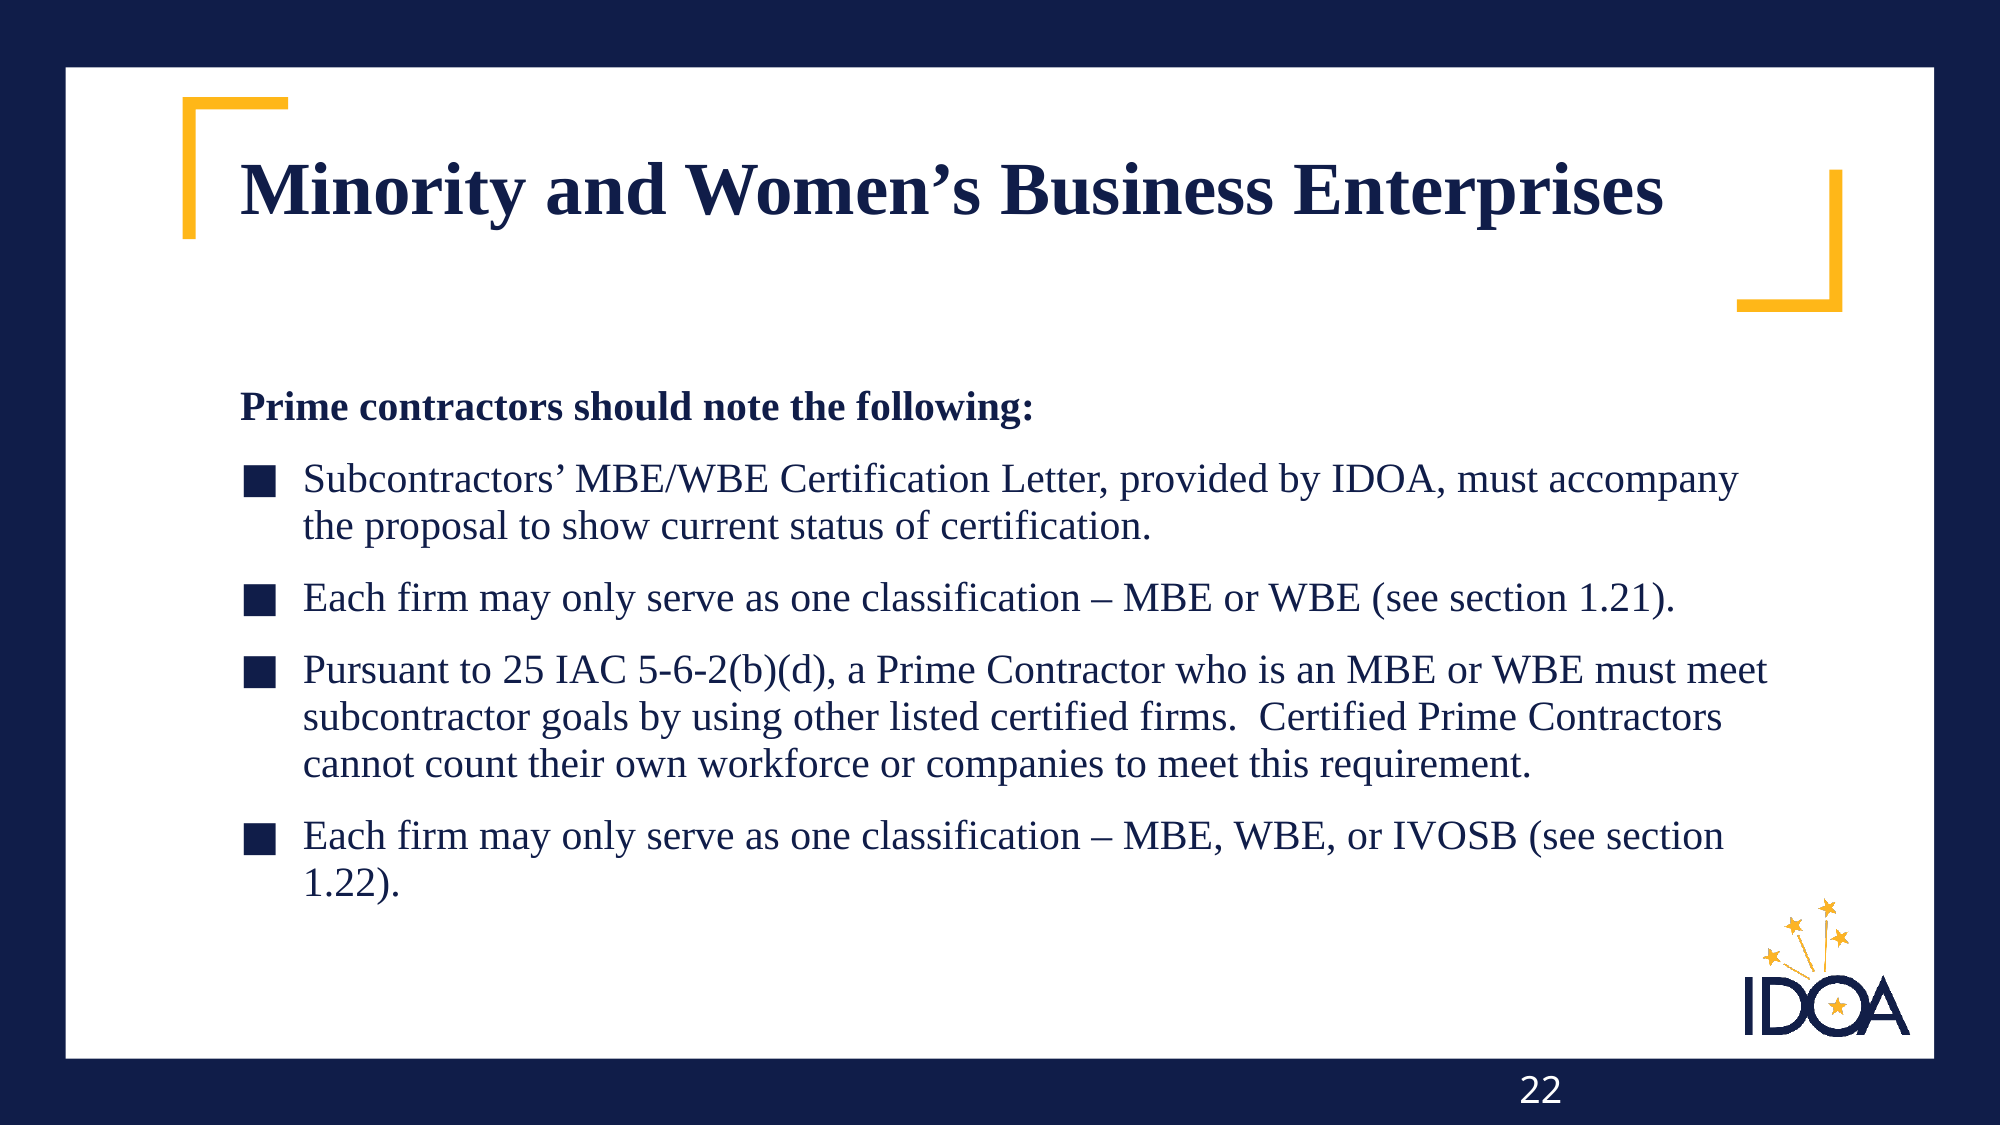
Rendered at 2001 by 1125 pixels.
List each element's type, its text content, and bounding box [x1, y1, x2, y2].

slide_number 22 [1504, 1058, 1767, 1125]
picture [1702, 857, 1959, 1114]
list Prime contractors should note the following: Subcontractors’ MBE/WBE Certification Letter, provided by IDOA, must accompany the proposal to show current status of certification. Each firm may only serve as one classification – MBE or WBE (see section 1.21). Pursuant to 25 IAC 5-6-2(b)(d), a Prime Contractor who is an MBE or WBE must meet subcontractor goals by using other listed certified firms. Certified Prime Contractors cannot count their own workforce or companies to meet this requirement. Each firm may only serve as one classification – MBE, WBE, or IVOSB (see section 1.22). [225, 375, 1800, 938]
title Minority and Women’s Business Enterprises [225, 142, 1800, 279]
